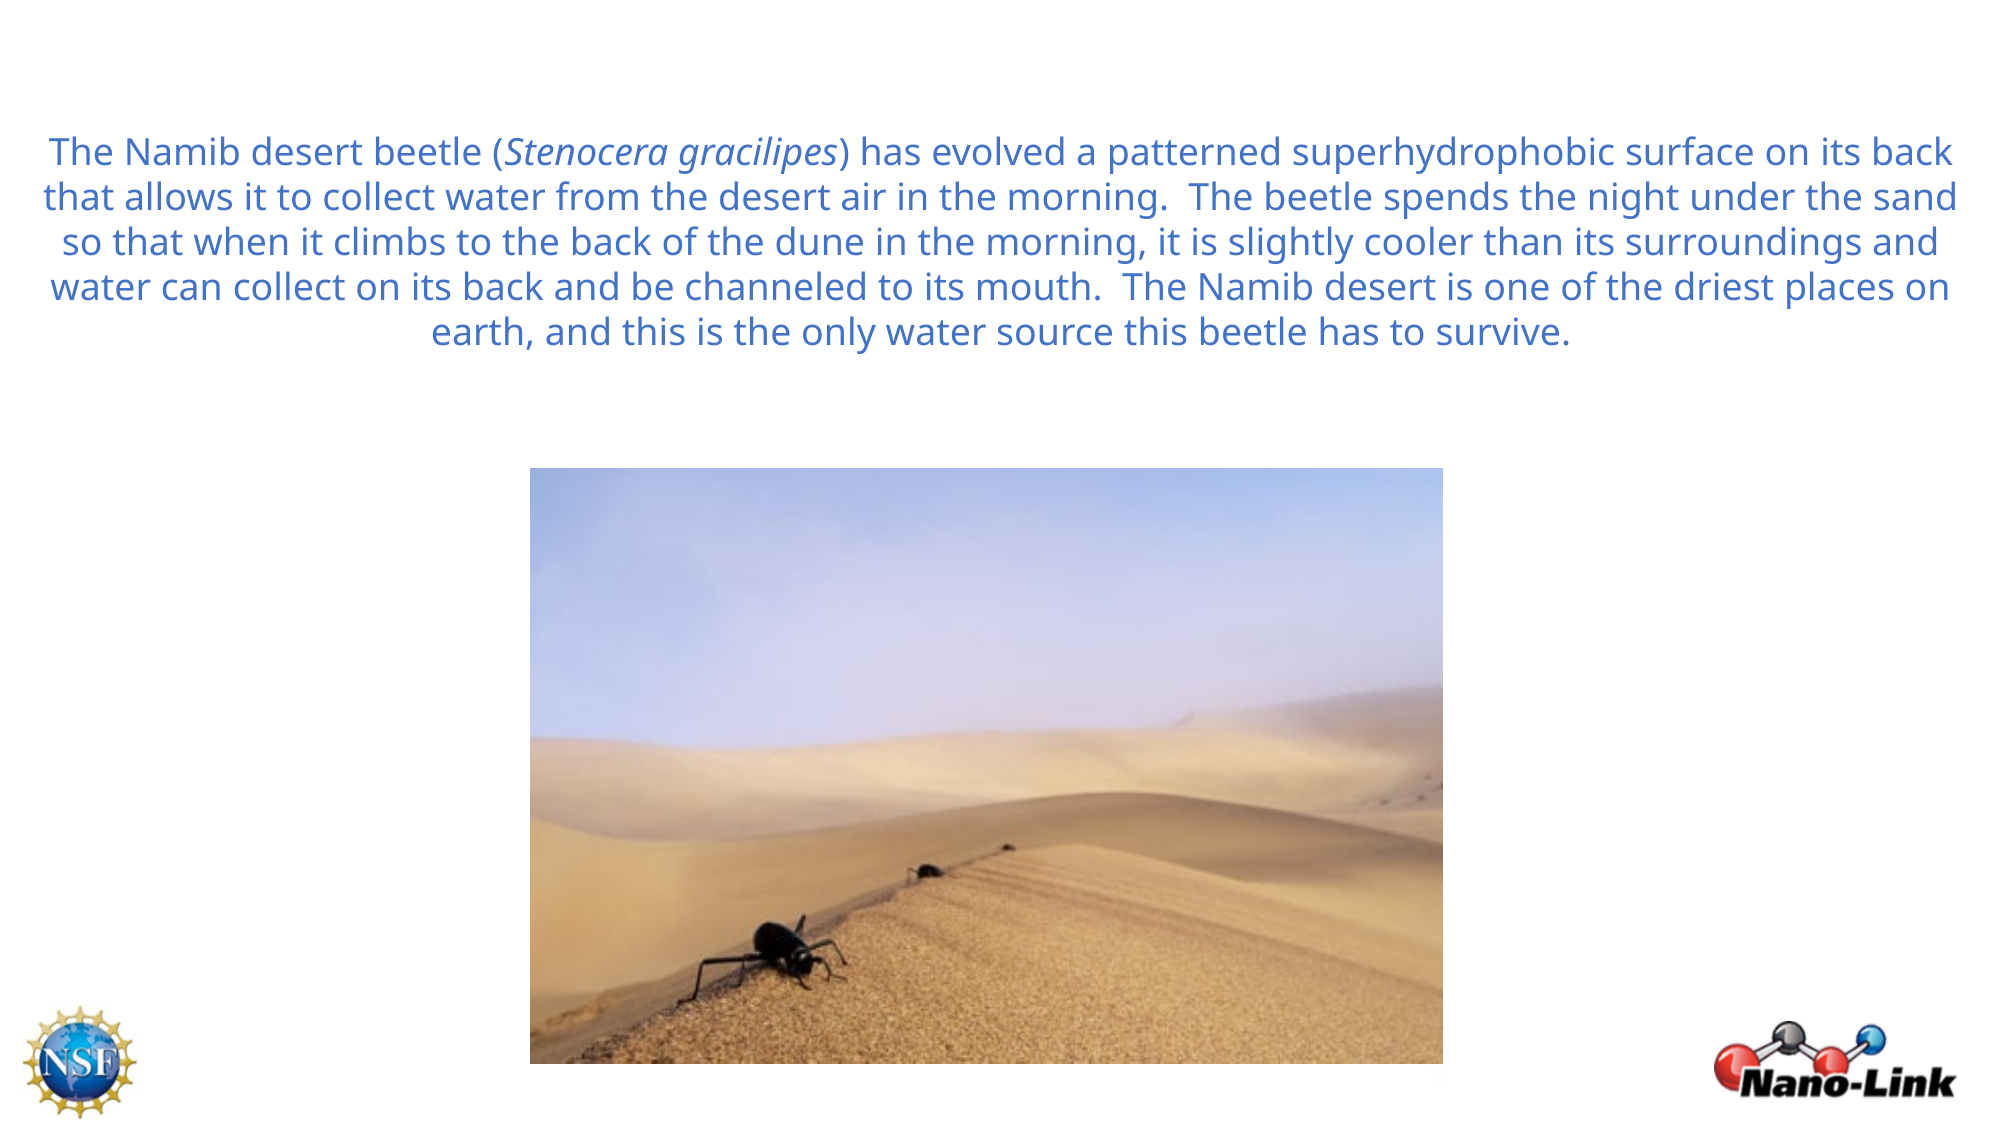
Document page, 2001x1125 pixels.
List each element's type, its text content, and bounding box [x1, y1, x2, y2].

picture [21, 1004, 138, 1120]
slide_number 9 [1412, 1042, 1863, 1103]
picture [530, 468, 1443, 1064]
text_box The Namib desert beetle (Stenocera gracilipes) has evolved a patterned superhydrophobic surface on its back that allows it to collect water from the desert air in the morning. The beetle spends the night under the sand so that when it climbs to the back of the dune in the morning, it is slightly cooler than its surroundings and water can collect on its back and be channeled to its mouth. The Namib desert is one of the driest places on earth, and this is the only water source this beetle has to survive. [25, 120, 1978, 360]
picture [1714, 1021, 1963, 1103]
